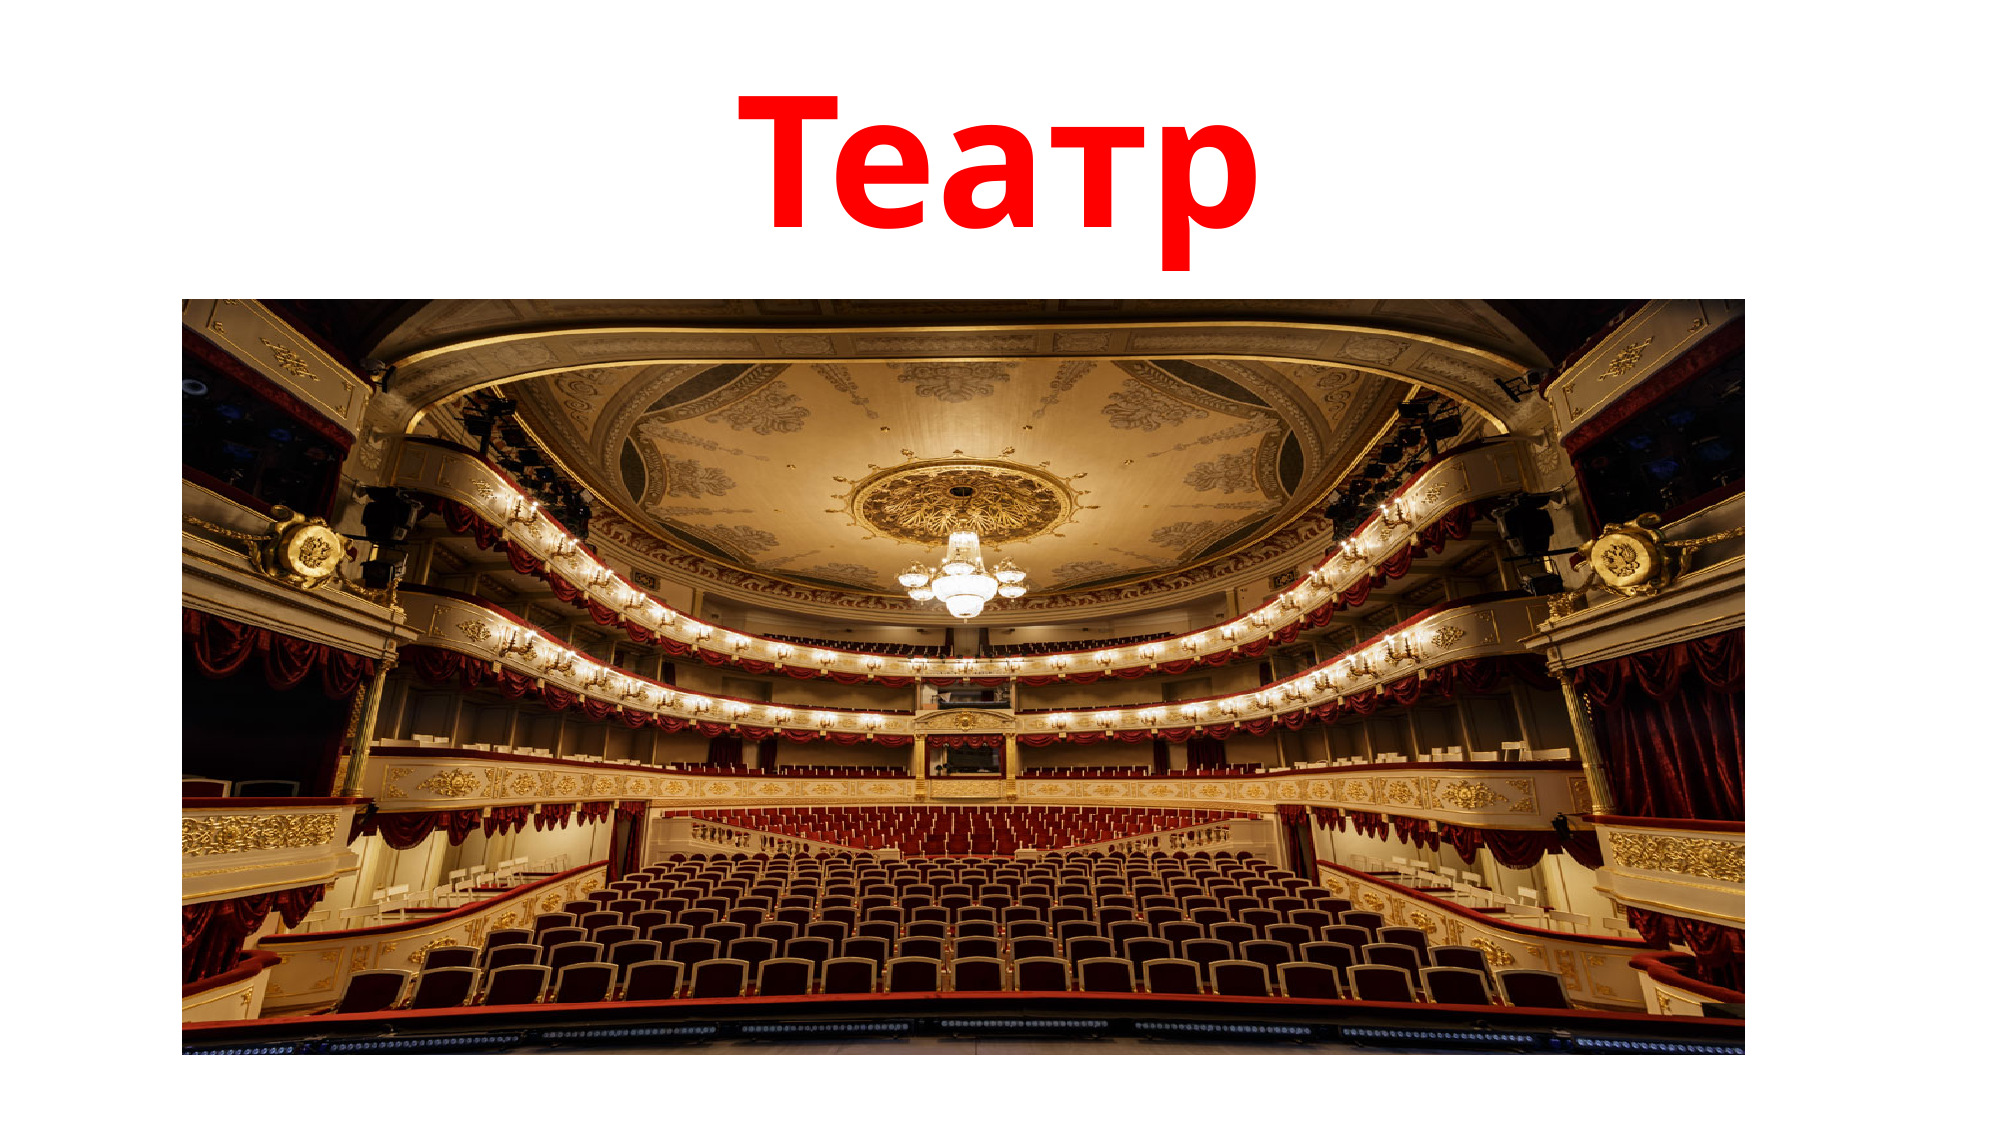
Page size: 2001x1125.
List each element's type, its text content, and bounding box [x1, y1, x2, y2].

title Театр [137, 59, 1863, 278]
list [182, 299, 1745, 1055]
